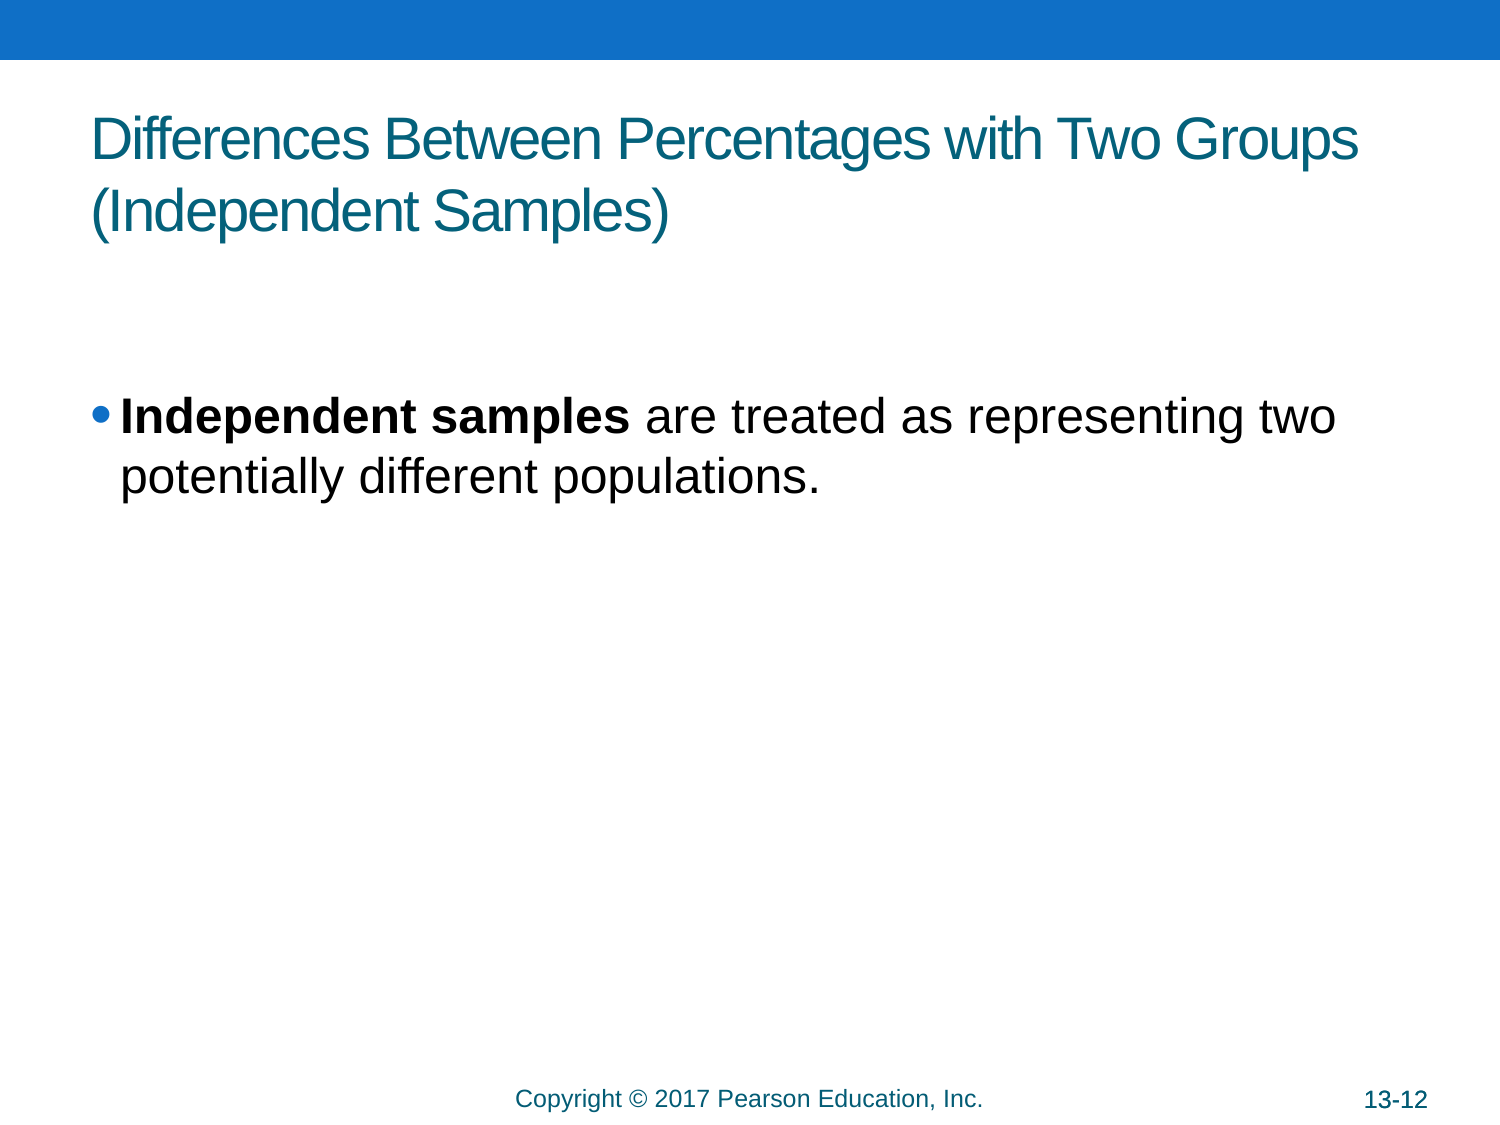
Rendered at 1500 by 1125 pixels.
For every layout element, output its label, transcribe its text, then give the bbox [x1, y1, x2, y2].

list Independent samples are treated as representing two potentially different populations. [75, 376, 1425, 1125]
title Differences Between Percentages with Two Groups (Independent Samples) [75, 90, 1425, 253]
